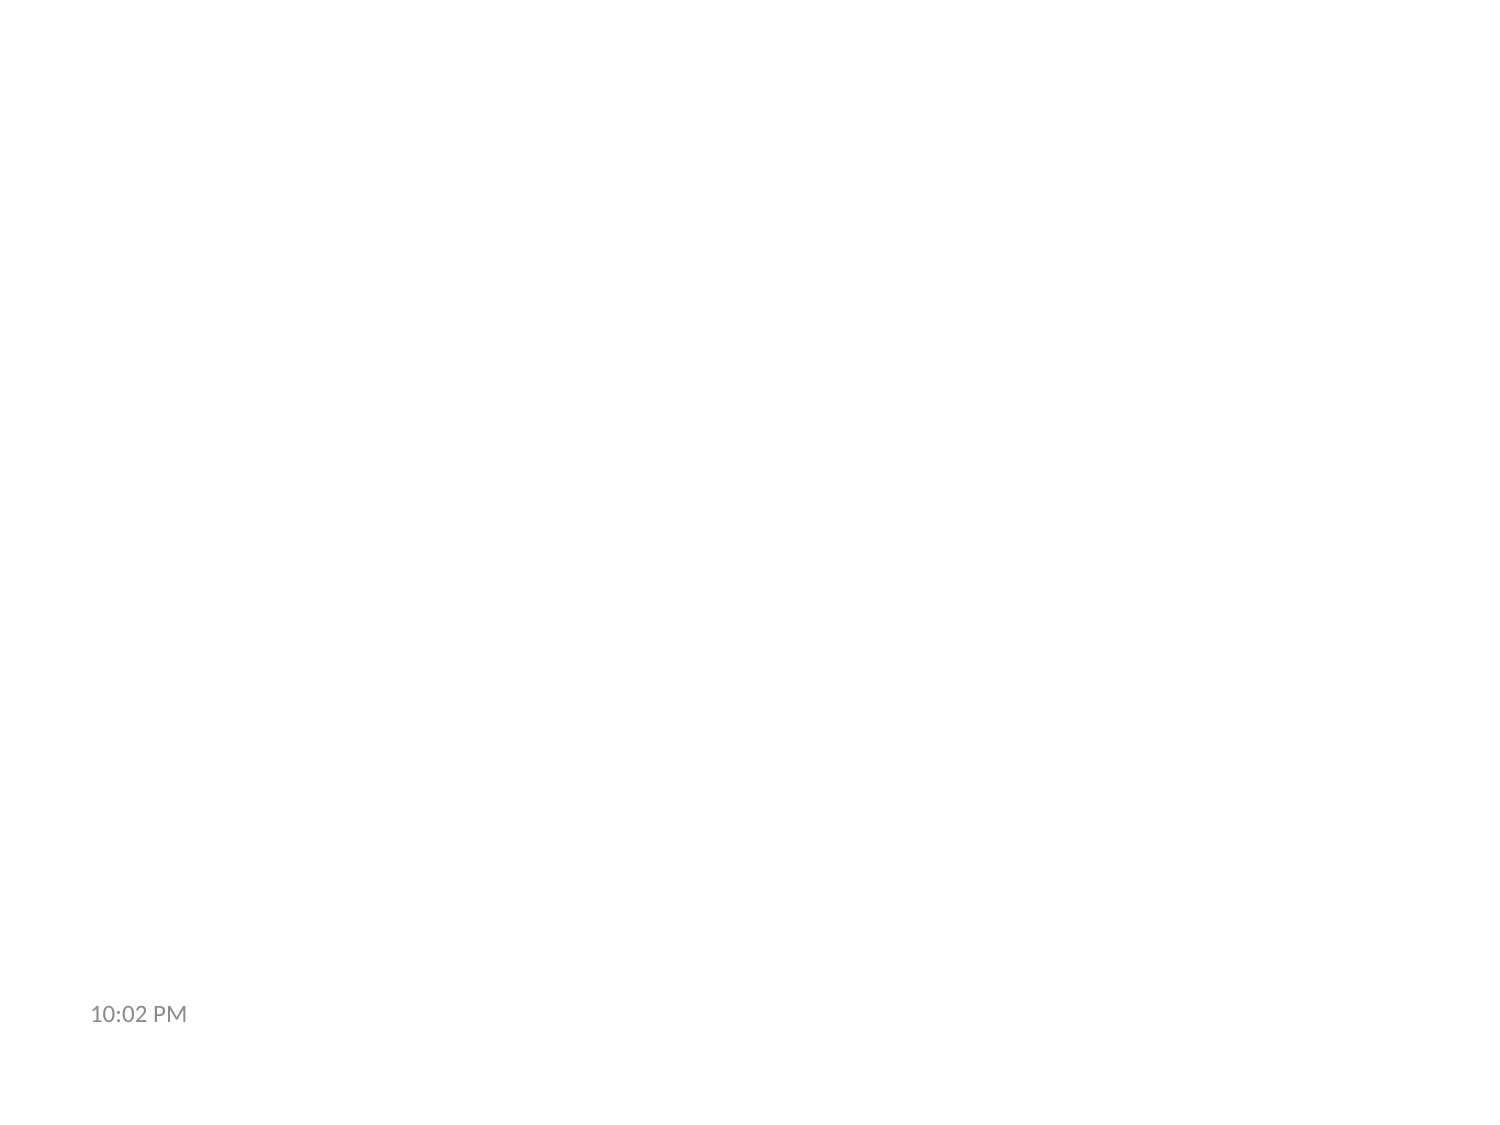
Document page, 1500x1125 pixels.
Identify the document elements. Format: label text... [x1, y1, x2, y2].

text_box 3:35 PM [75, 982, 425, 1043]
